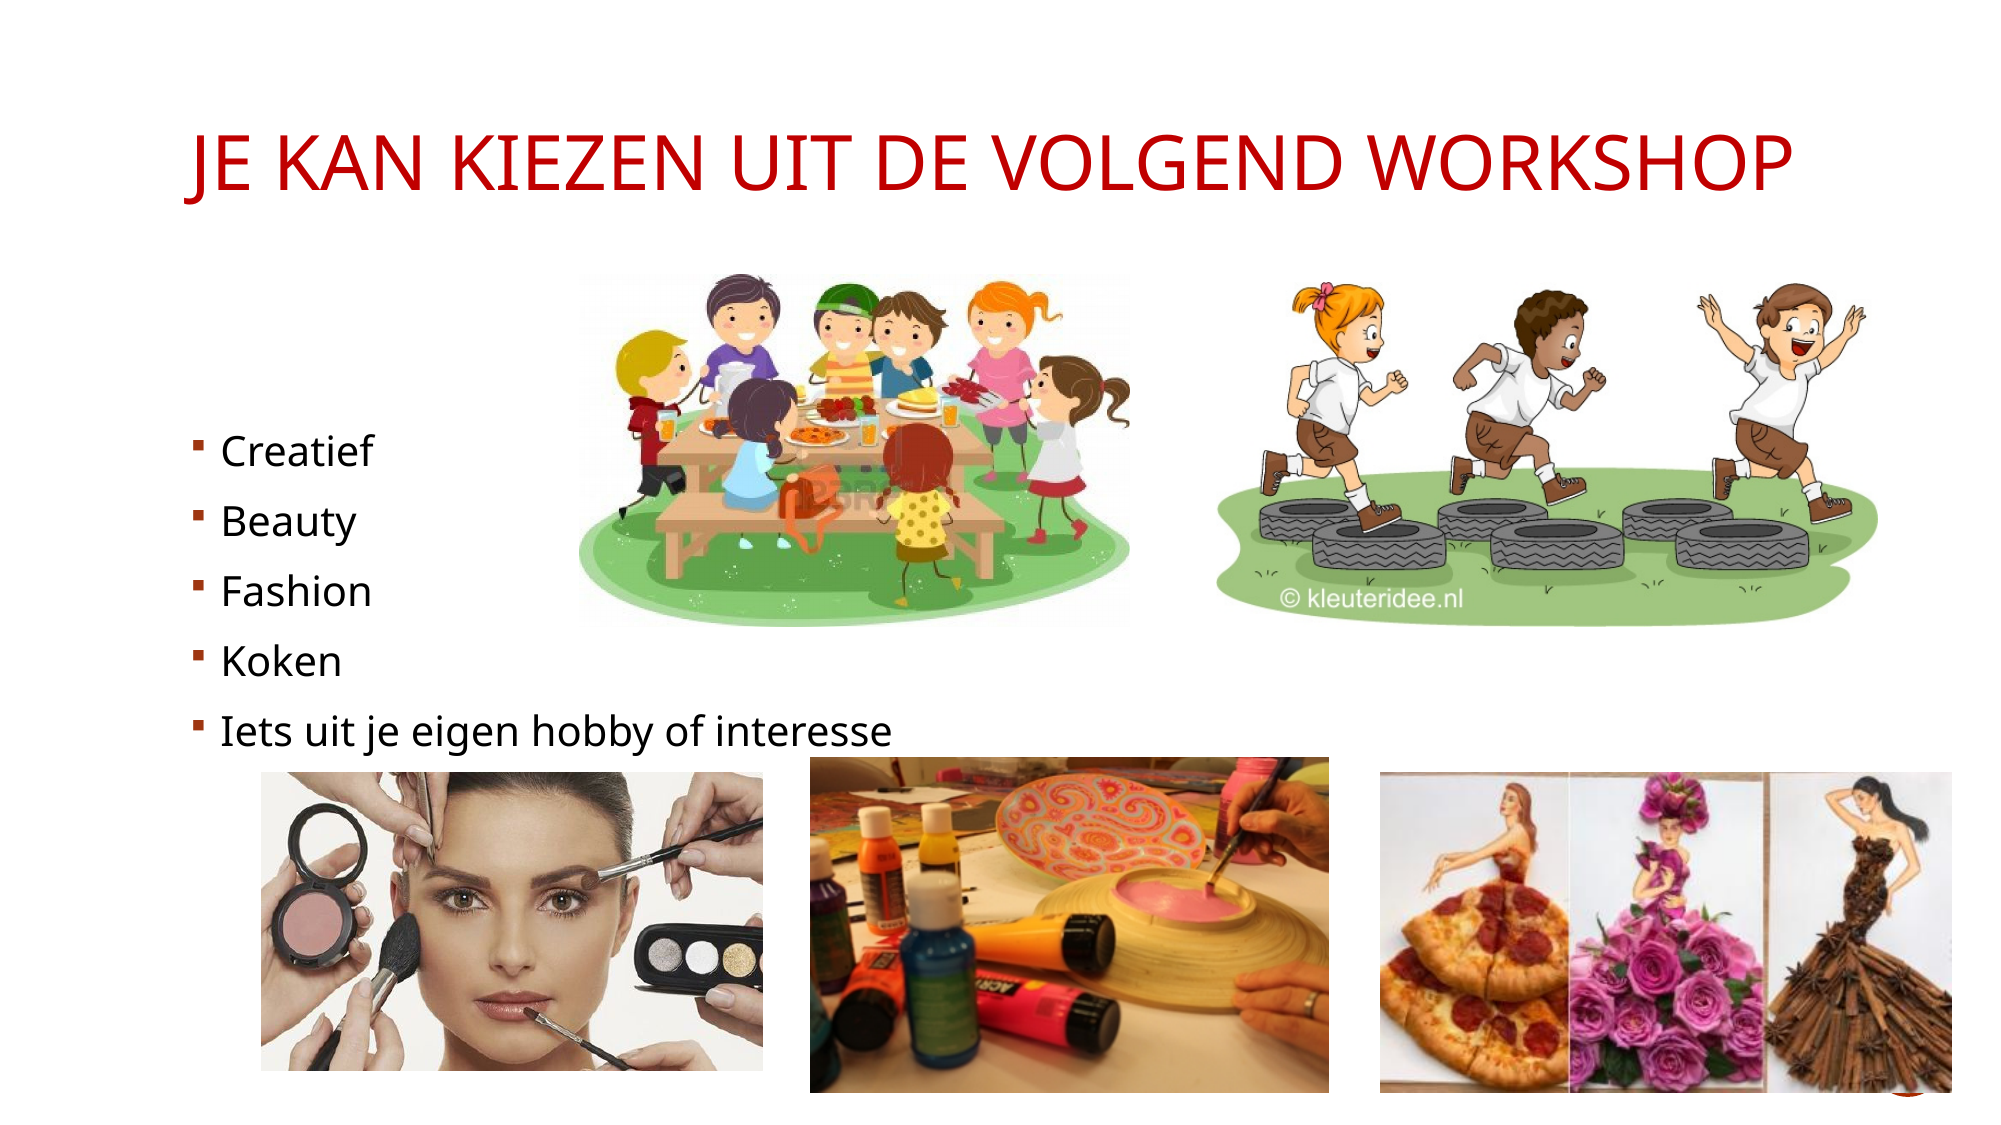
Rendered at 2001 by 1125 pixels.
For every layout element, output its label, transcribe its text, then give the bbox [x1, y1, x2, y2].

list Creatief Beauty Fashion Koken Iets uit je eigen hobby of interesse [175, 348, 1826, 1013]
picture [261, 772, 763, 1071]
picture [1380, 772, 1952, 1093]
title Je kan kiezen uit de volgend workshop [175, 79, 1826, 344]
picture [810, 757, 1329, 1093]
picture [579, 274, 1130, 627]
picture [1216, 282, 1878, 627]
